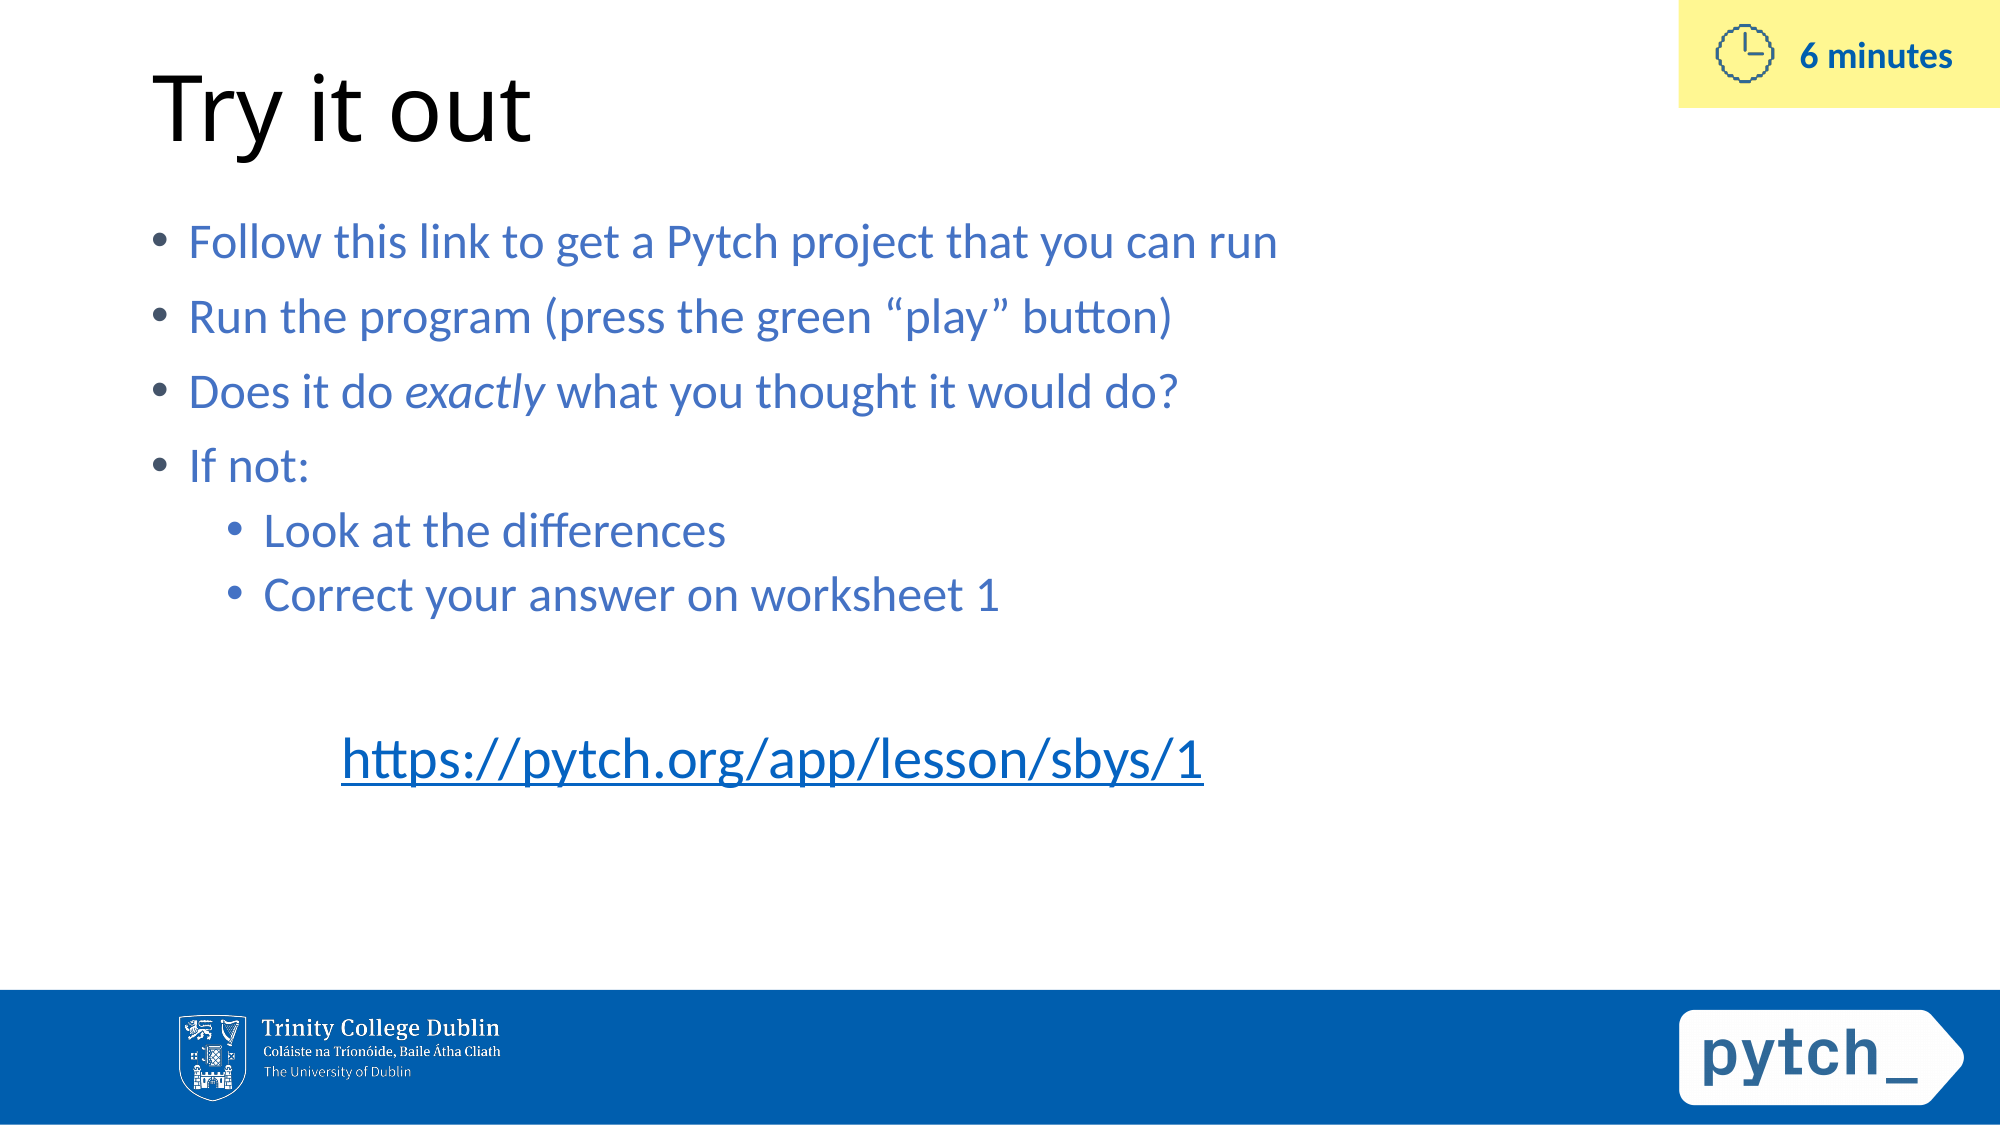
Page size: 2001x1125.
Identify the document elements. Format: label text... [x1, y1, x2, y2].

title Try it out [137, 33, 1863, 189]
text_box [1678, 0, 2000, 108]
list Follow this link to get a Pytch project that you can run Run the program (press the green “play” button) Does it do exactly what you thought it would do? If not: Look at the differences Correct your answer on worksheet 1 [136, 207, 1777, 677]
picture [178, 1014, 502, 1102]
picture [1590, 894, 2001, 1125]
text_box https://pytch.org/app/lesson/sbys/1 [326, 713, 1378, 799]
